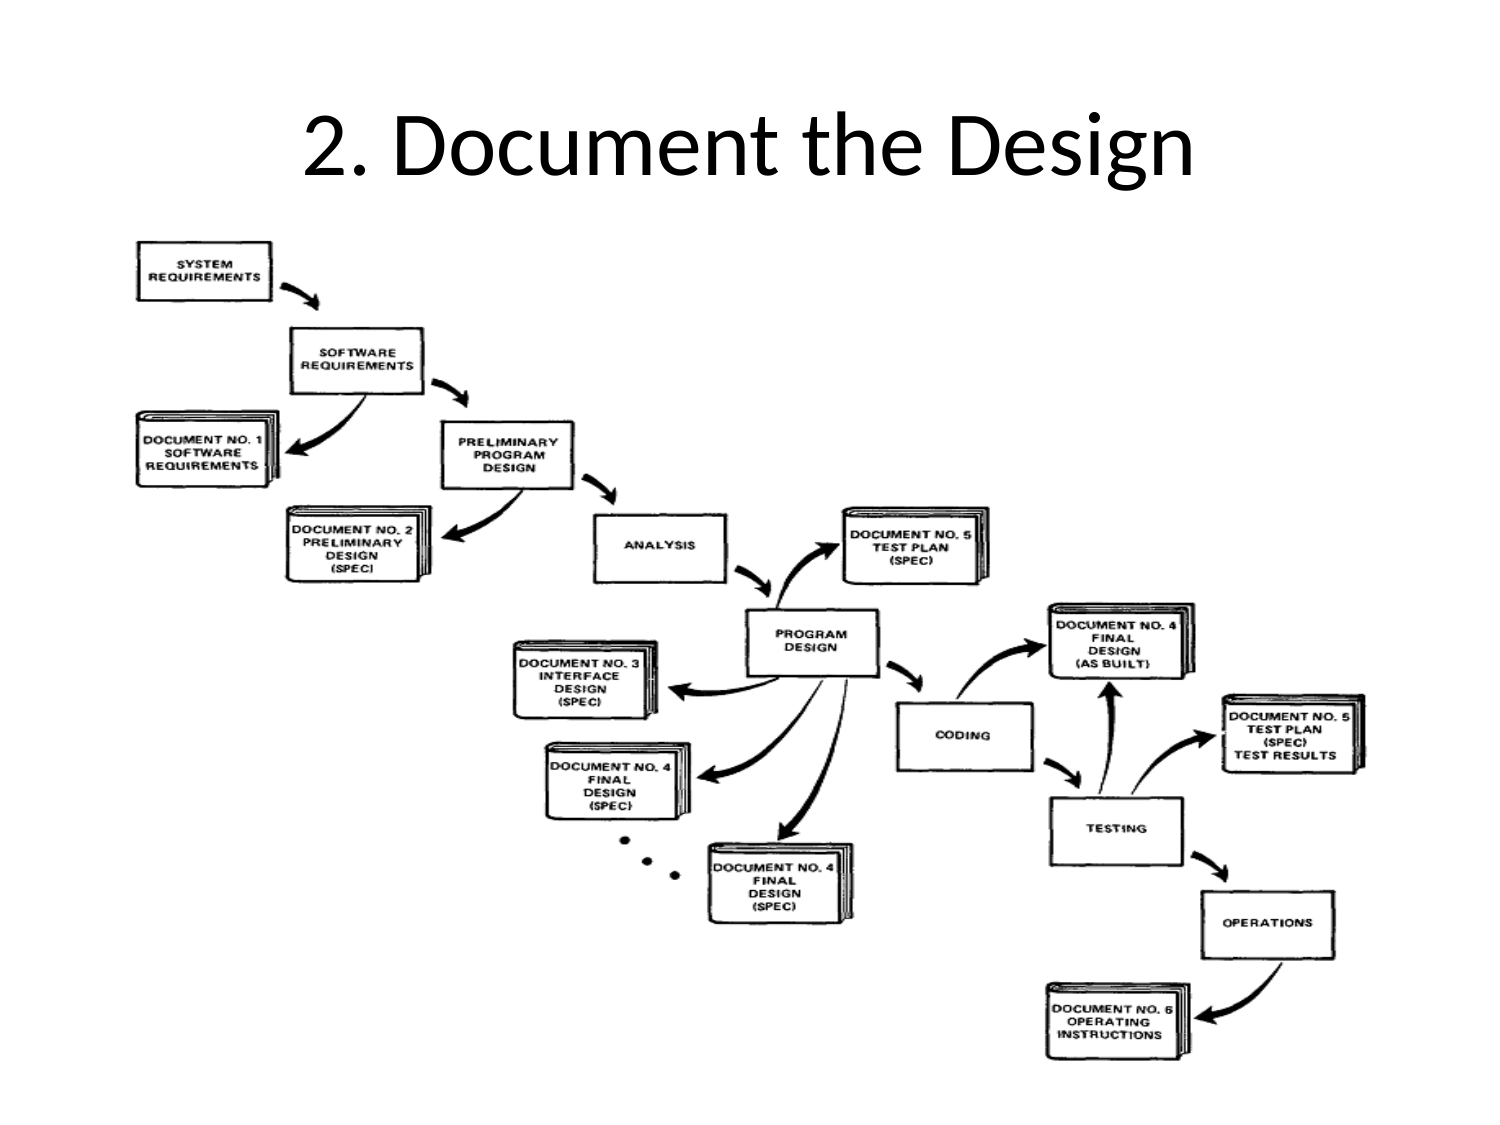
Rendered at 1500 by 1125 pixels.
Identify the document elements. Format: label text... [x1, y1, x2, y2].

title 2. Document the Design [75, 45, 1425, 233]
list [123, 231, 1377, 1082]
